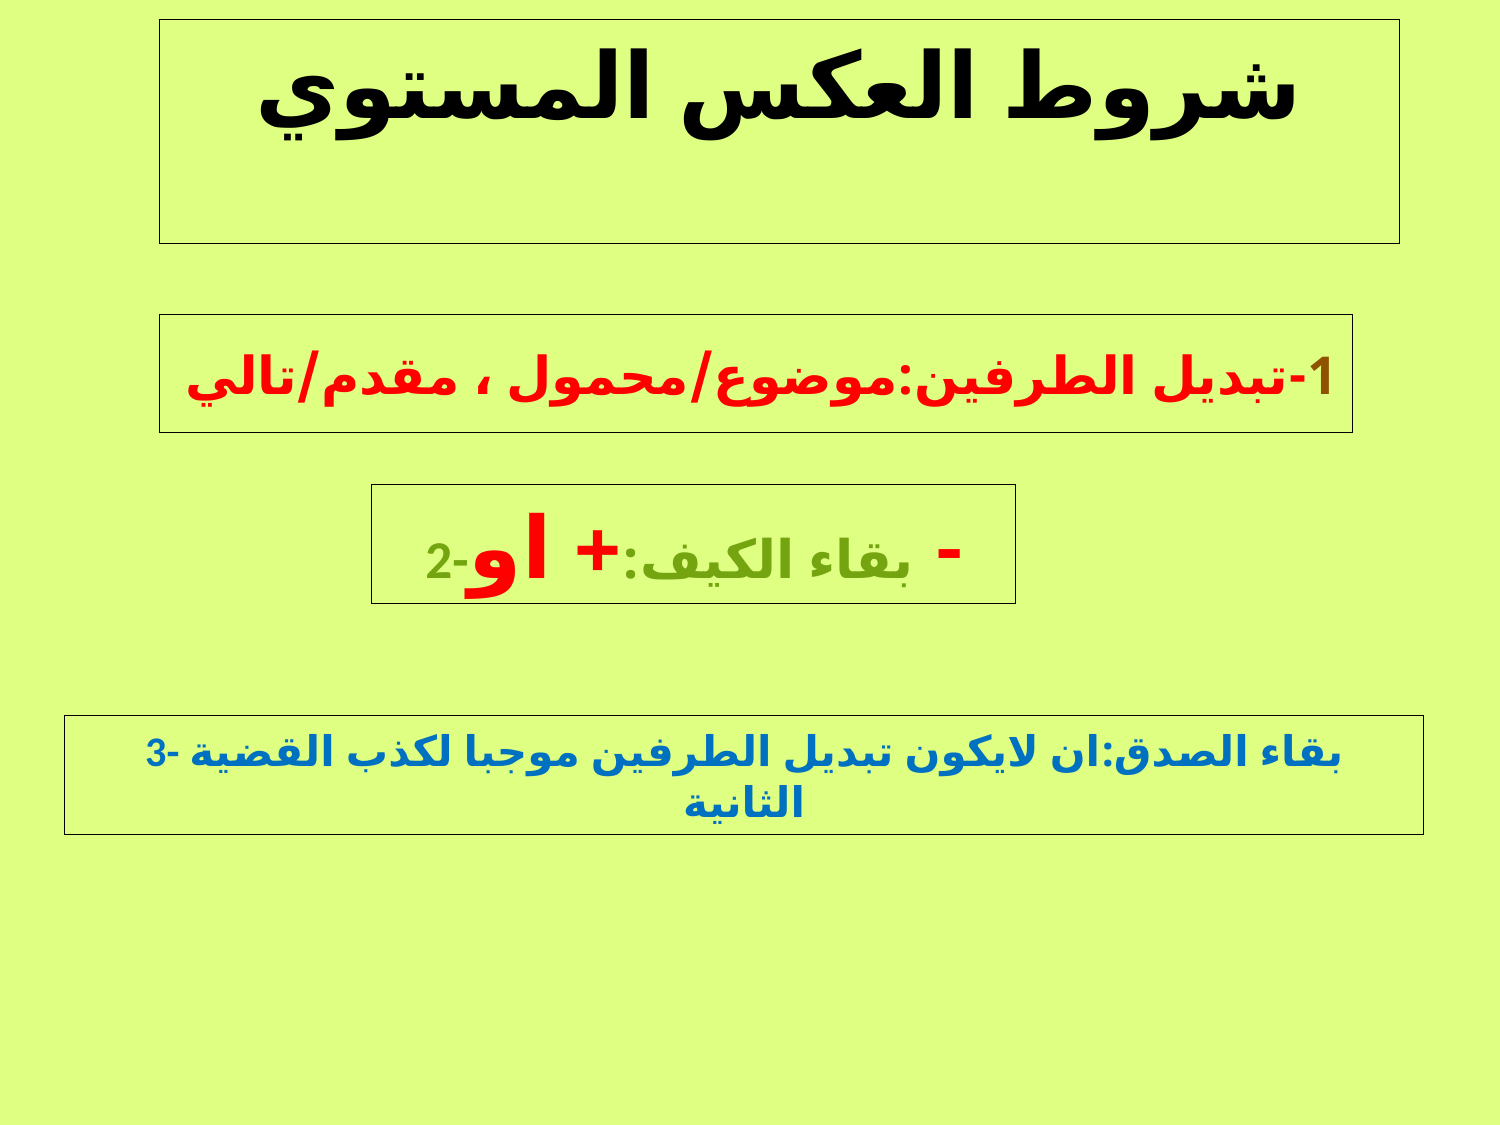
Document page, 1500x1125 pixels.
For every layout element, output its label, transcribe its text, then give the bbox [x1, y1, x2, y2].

text_box شروط العكس المستوي [159, 19, 1400, 244]
text_box 2-بقاء الكيف:+ او - [371, 484, 1016, 604]
text_box 3- بقاء الصدق:ان لايكون تبديل الطرفين موجبا لكذب القضية الثانية [64, 715, 1424, 835]
text_box 1-تبديل الطرفين:موضوع/محمول ، مقدم/تالي [159, 314, 1353, 433]
